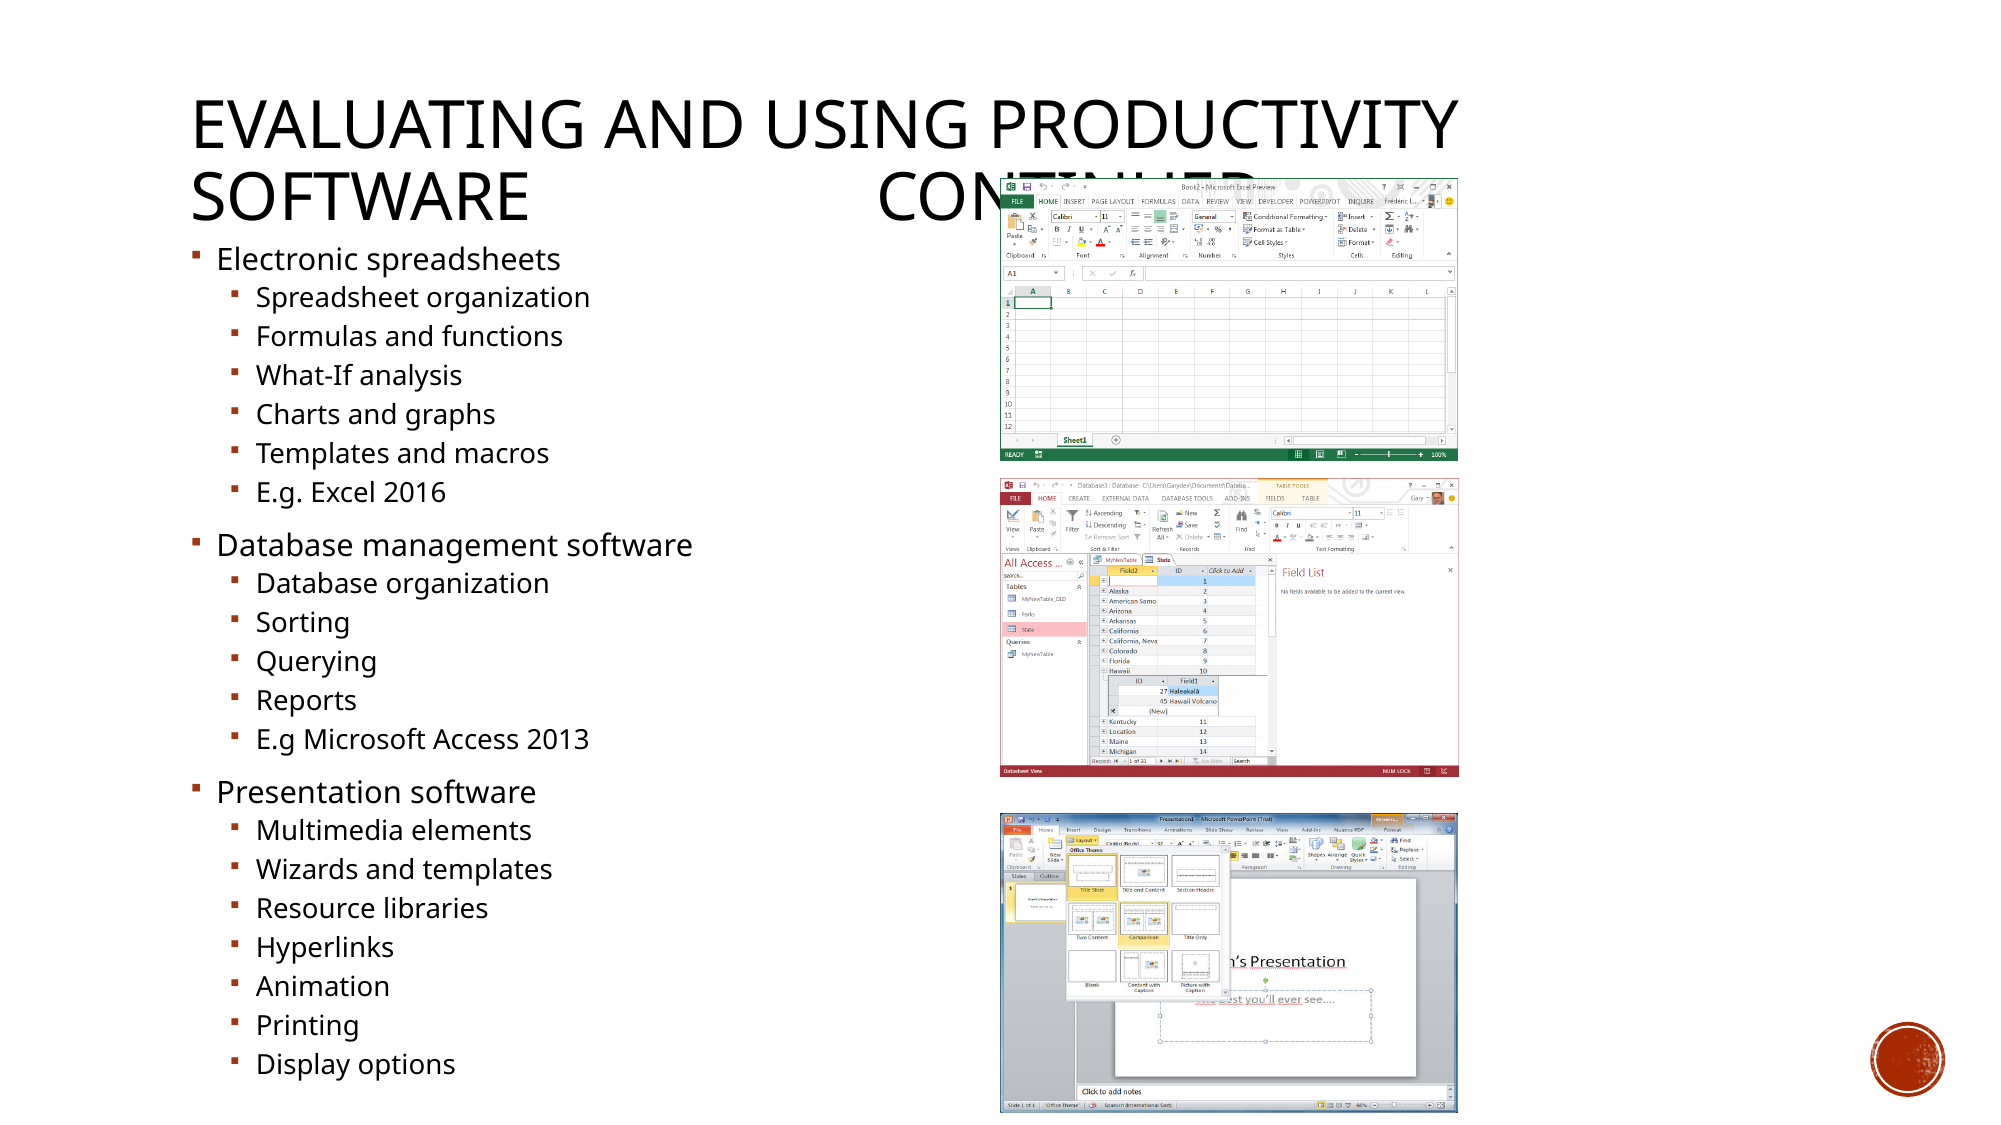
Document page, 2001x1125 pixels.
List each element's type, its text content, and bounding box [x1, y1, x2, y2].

picture [1000, 813, 1458, 1113]
title Evaluating and using productivity software continued… [175, 79, 1826, 236]
picture [1000, 178, 1458, 461]
list Electronic spreadsheets Spreadsheet organization Formulas and functions What-If analysis Charts and graphs Templates and macros E.g. Excel 2016 Database management software Database organization Sorting Querying Reports E.g Microsoft Access 2013 Presentation software Multimedia elements Wizards and templates Resource libraries Hyperlinks Animation Printing Display options [175, 236, 1826, 1094]
picture [1000, 478, 1459, 777]
